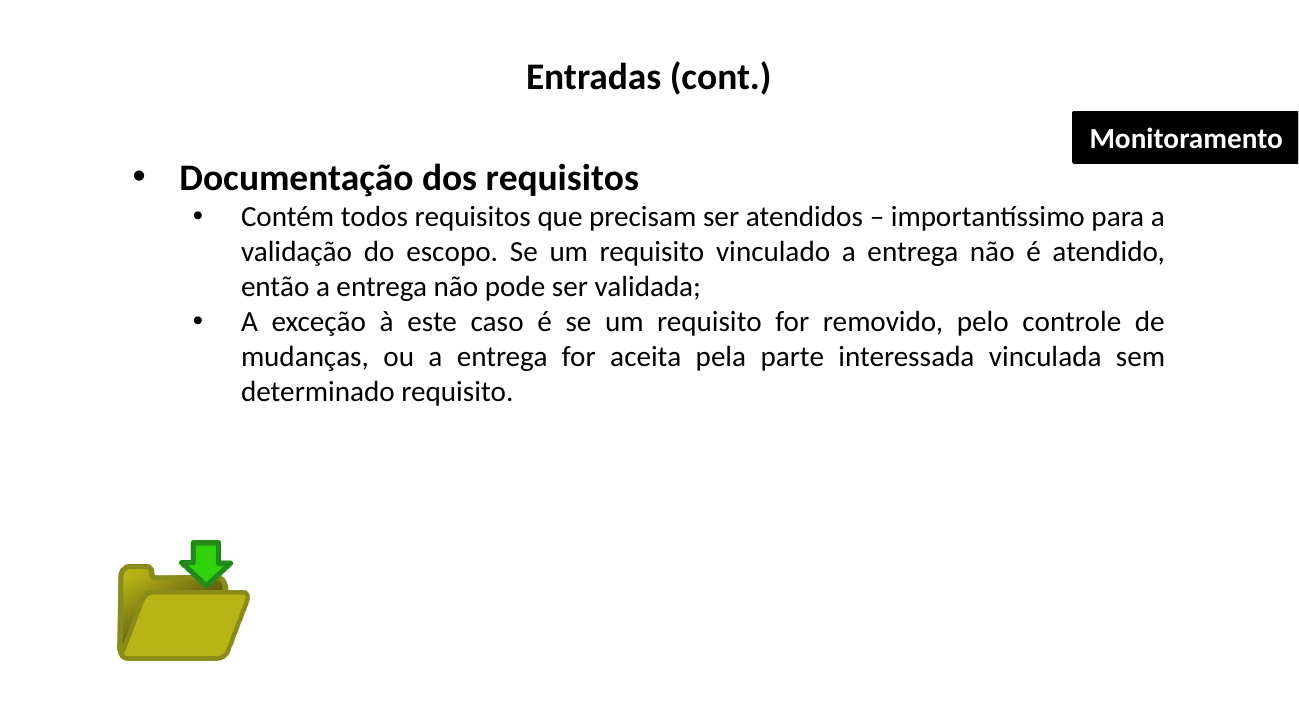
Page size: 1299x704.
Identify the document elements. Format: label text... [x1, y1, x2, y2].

text_box Documentação dos requisitos Contém todos requisitos que precisam ser atendidos – importantíssimo para a validação do escopo. Se um requisito vinculado a entrega não é atendido, então a entrega não pode ser validada; A exceção à este caso é se um requisito for removido, pelo controle de mudanças, ou a entrega for aceita pela parte interessada vinculada sem determinado requisito. [117, 145, 1181, 418]
picture [117, 540, 250, 661]
text_box Monitoramento [1074, 112, 1299, 162]
text_box Entradas (cont.) [0, 44, 1299, 106]
